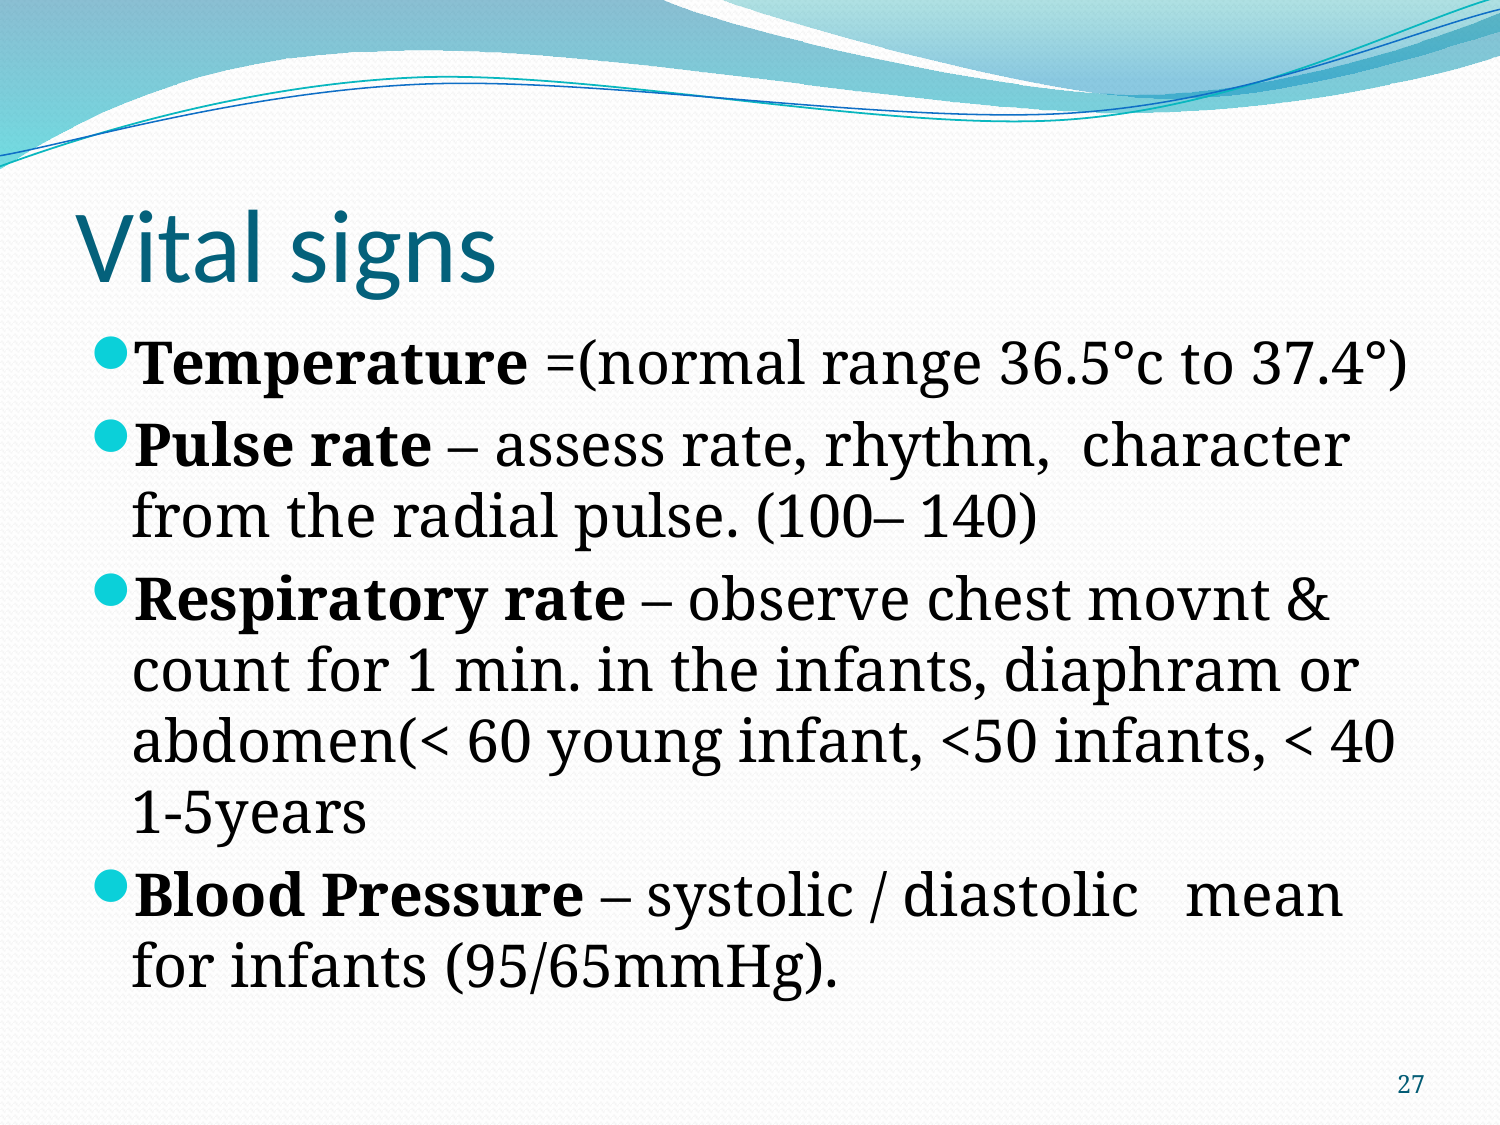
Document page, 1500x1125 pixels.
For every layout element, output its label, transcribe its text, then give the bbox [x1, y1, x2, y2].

title Vital signs [75, 115, 1425, 303]
slide_number 27 [1299, 1042, 1425, 1103]
list Temperature =(normal range 36.5°c to 37.4°) Pulse rate – assess rate, rhythm, character from the radial pulse. (100– 140) Respiratory rate – observe chest movnt & count for 1 min. in the infants, diaphram or abdomen(< 60 young infant, <50 infants, < 40 1-5years Blood Pressure – systolic / diastolic mean for infants (95/65mmHg). [75, 317, 1425, 1038]
